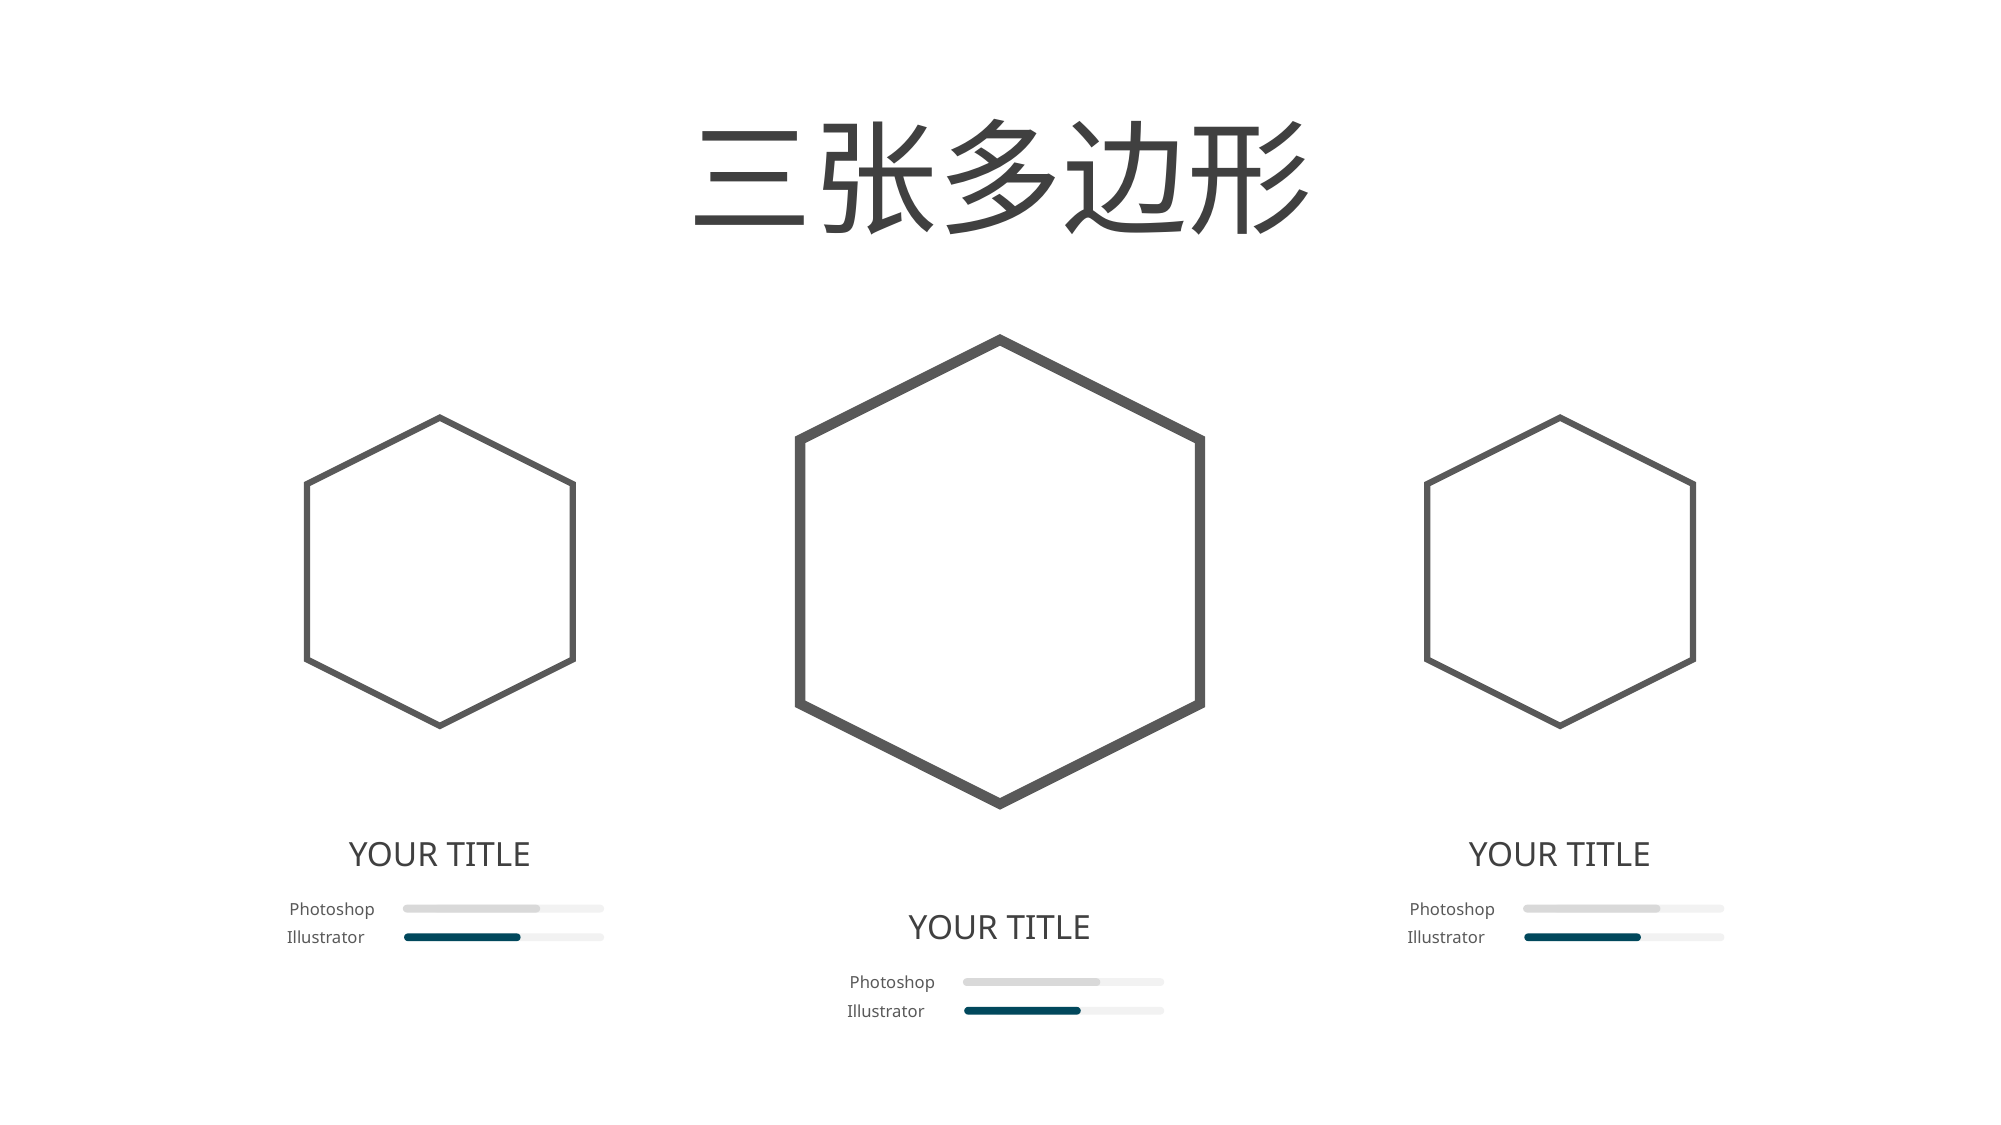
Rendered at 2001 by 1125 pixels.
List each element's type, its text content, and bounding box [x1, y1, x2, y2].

text_box YOUR TITLE [333, 825, 546, 881]
text_box YOUR TITLE [1454, 825, 1667, 881]
picture [1390, 374, 1730, 769]
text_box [835, 964, 1165, 1029]
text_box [1395, 890, 1725, 955]
text_box 三张多边形 [672, 92, 1328, 258]
text_box YOUR TITLE [893, 899, 1106, 954]
picture [270, 374, 610, 769]
picture [758, 291, 1242, 853]
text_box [275, 890, 605, 955]
